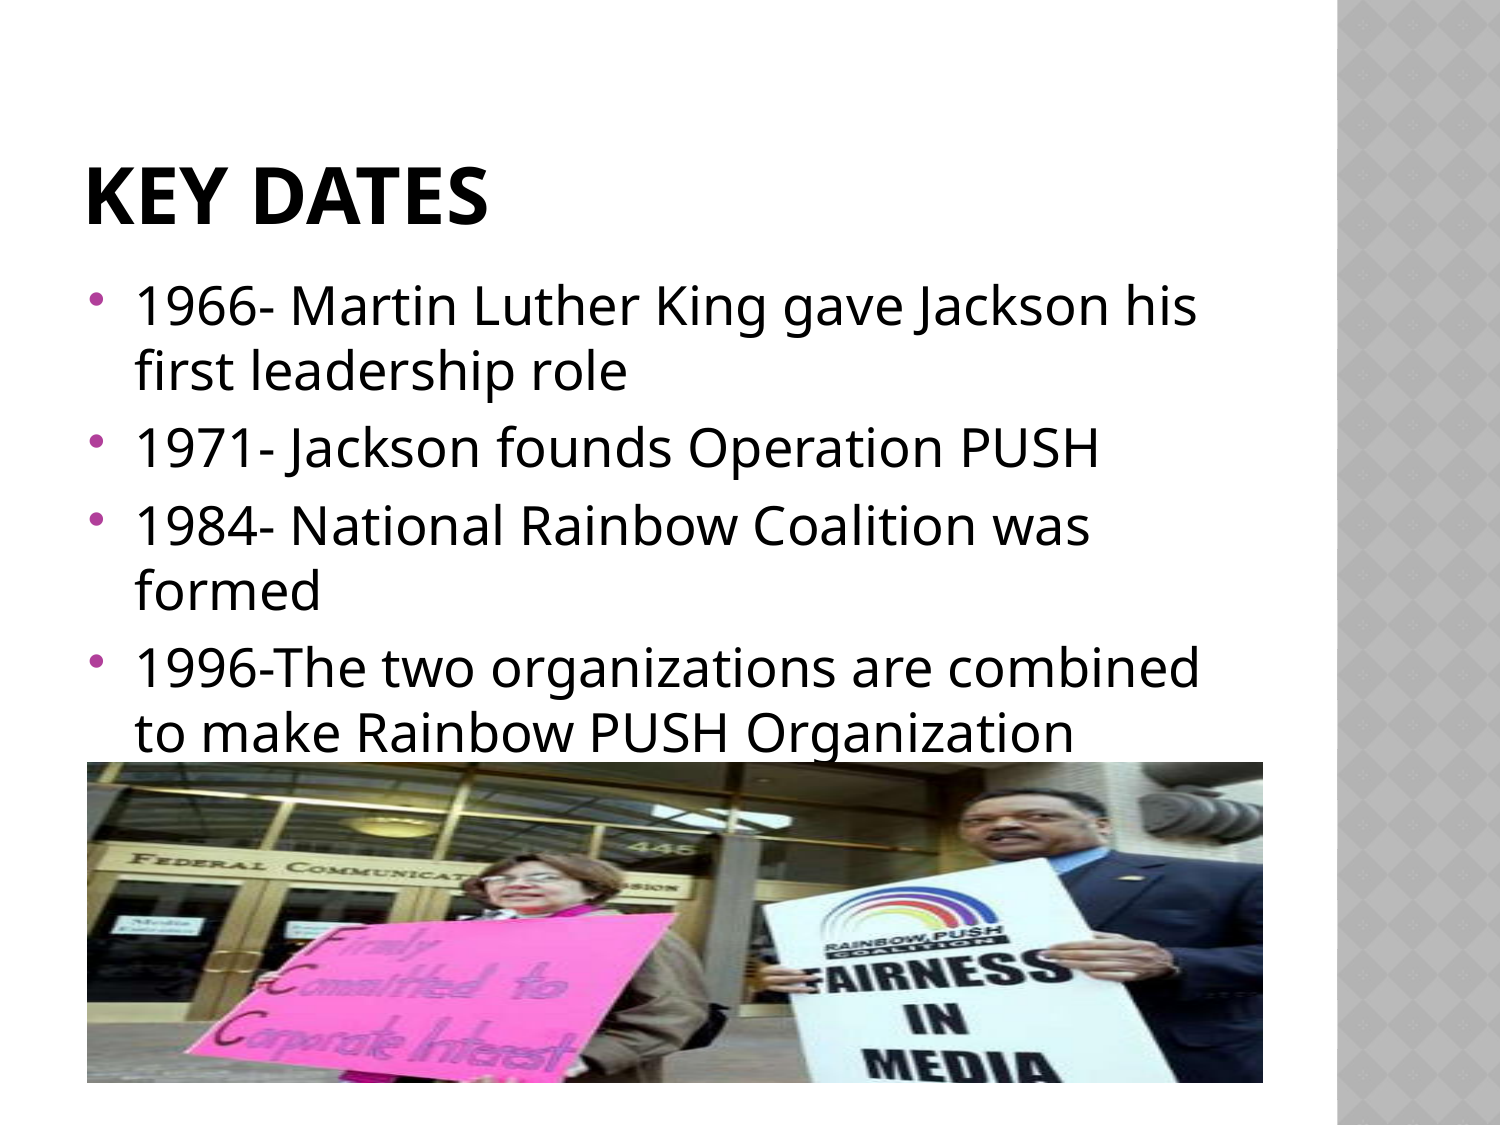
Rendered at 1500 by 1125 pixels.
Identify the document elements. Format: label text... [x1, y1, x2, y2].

title Key Dates [75, 52, 1263, 240]
list 1966- Martin Luther King gave Jackson his first leadership role 1971- Jackson founds Operation PUSH 1984- National Rainbow Coalition was formed 1996-The two organizations are combined to make Rainbow PUSH Organization [75, 264, 1263, 1059]
picture [87, 762, 1263, 1084]
